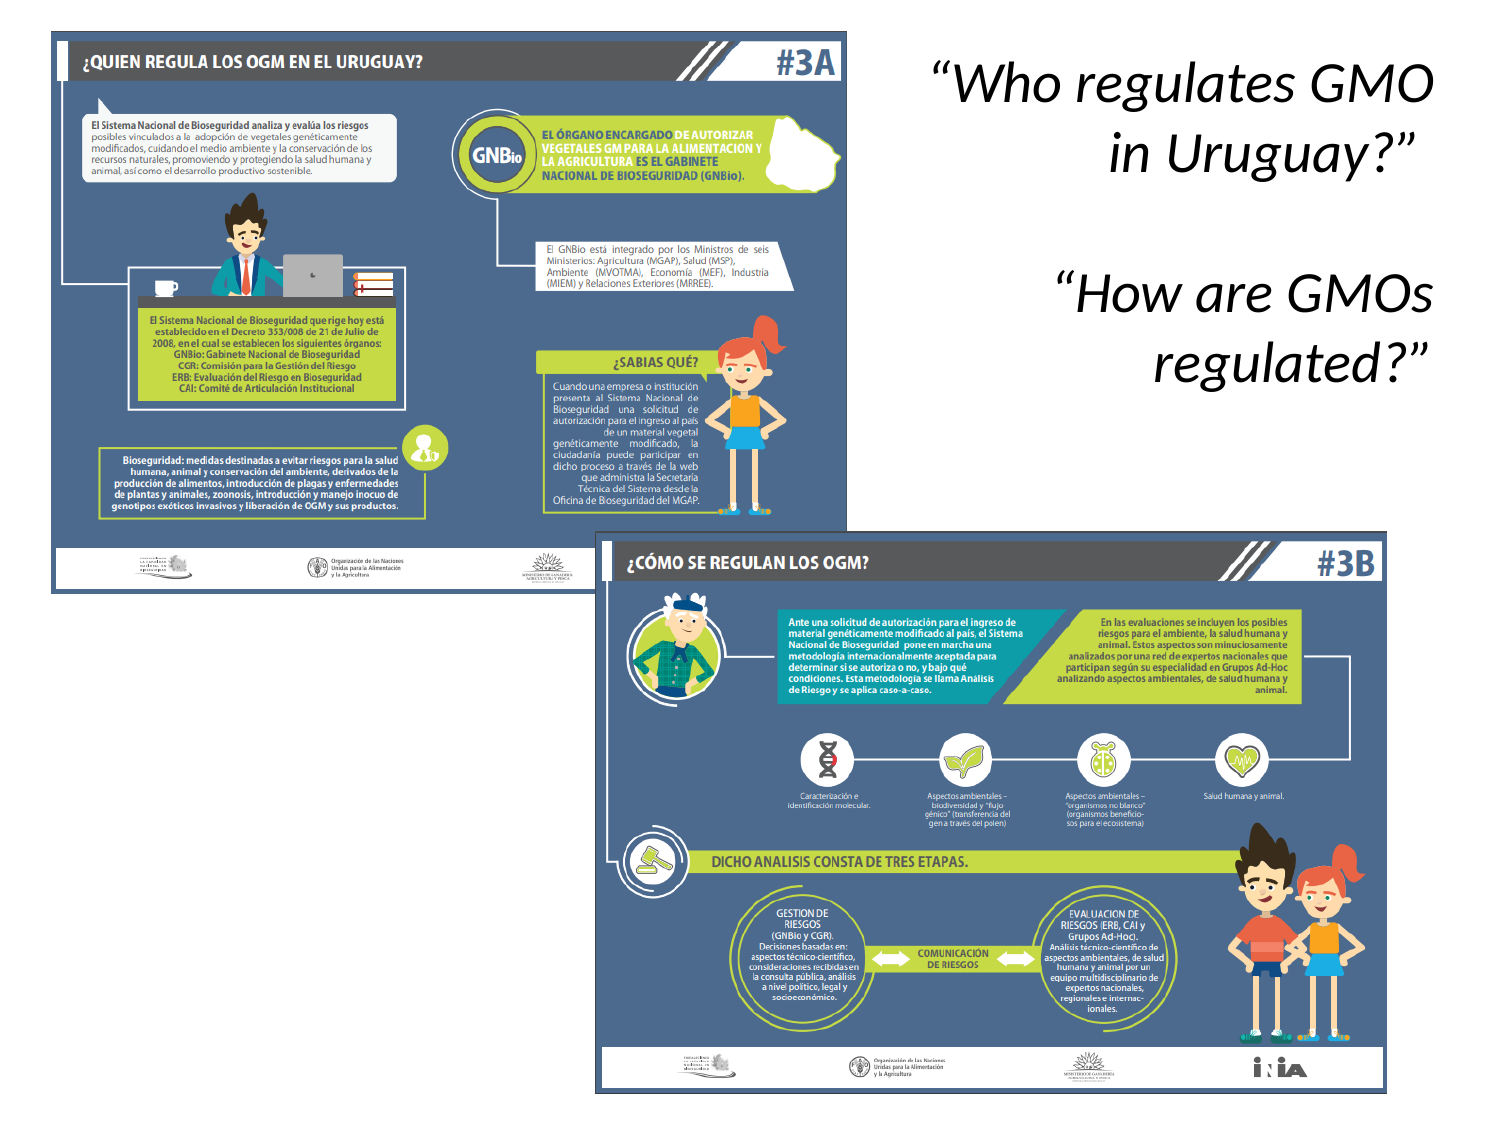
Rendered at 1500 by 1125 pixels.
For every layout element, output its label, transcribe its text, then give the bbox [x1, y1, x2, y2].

text_box “Who regulates GMO in Uruguay?” “How are GMOs regulated?” [904, 36, 1449, 401]
picture [50, 31, 1387, 1094]
